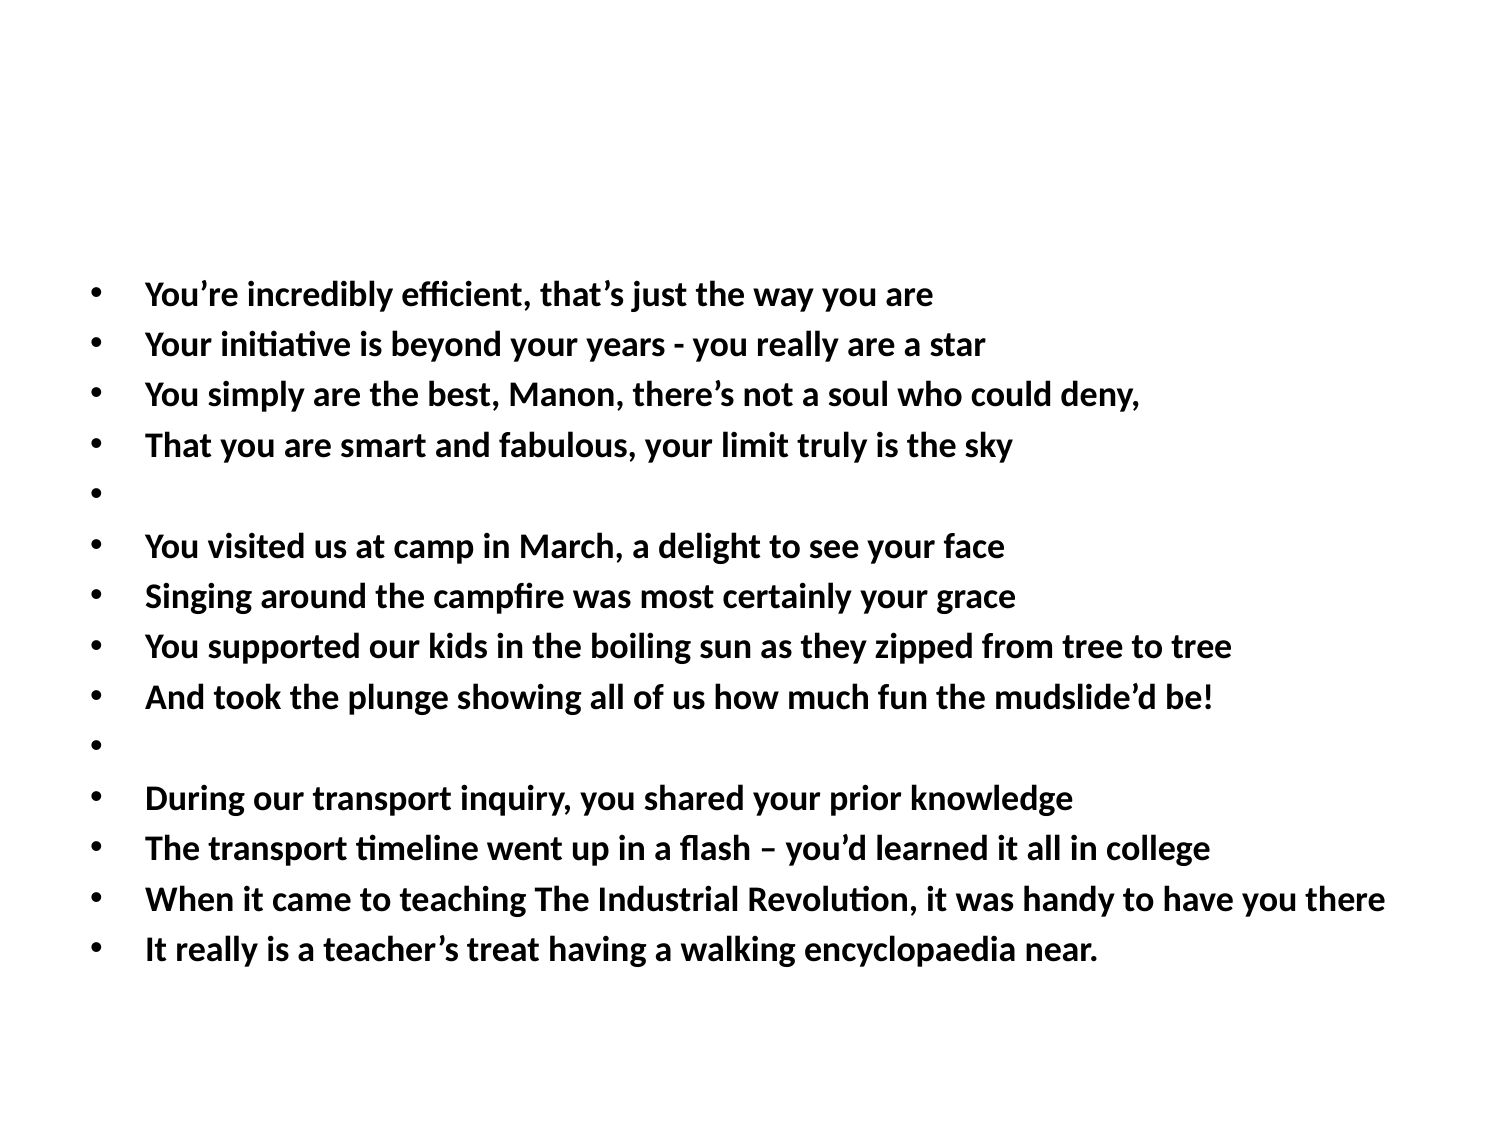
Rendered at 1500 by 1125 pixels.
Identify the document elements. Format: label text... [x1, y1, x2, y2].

list You’re incredibly efficient, that’s just the way you are Your initiative is beyond your years - you really are a star You simply are the best, Manon, there’s not a soul who could deny, That you are smart and fabulous, your limit truly is the sky You visited us at camp in March, a delight to see your face Singing around the campfire was most certainly your grace You supported our kids in the boiling sun as they zipped from tree to tree And took the plunge showing all of us how much fun the mudslide’d be! During our transport inquiry, you shared your prior knowledge The transport timeline went up in a flash – you’d learned it all in college When it came to teaching The Industrial Revolution, it was handy to have you there It really is a teacher’s treat having a walking encyclopaedia near. [75, 262, 1425, 1005]
